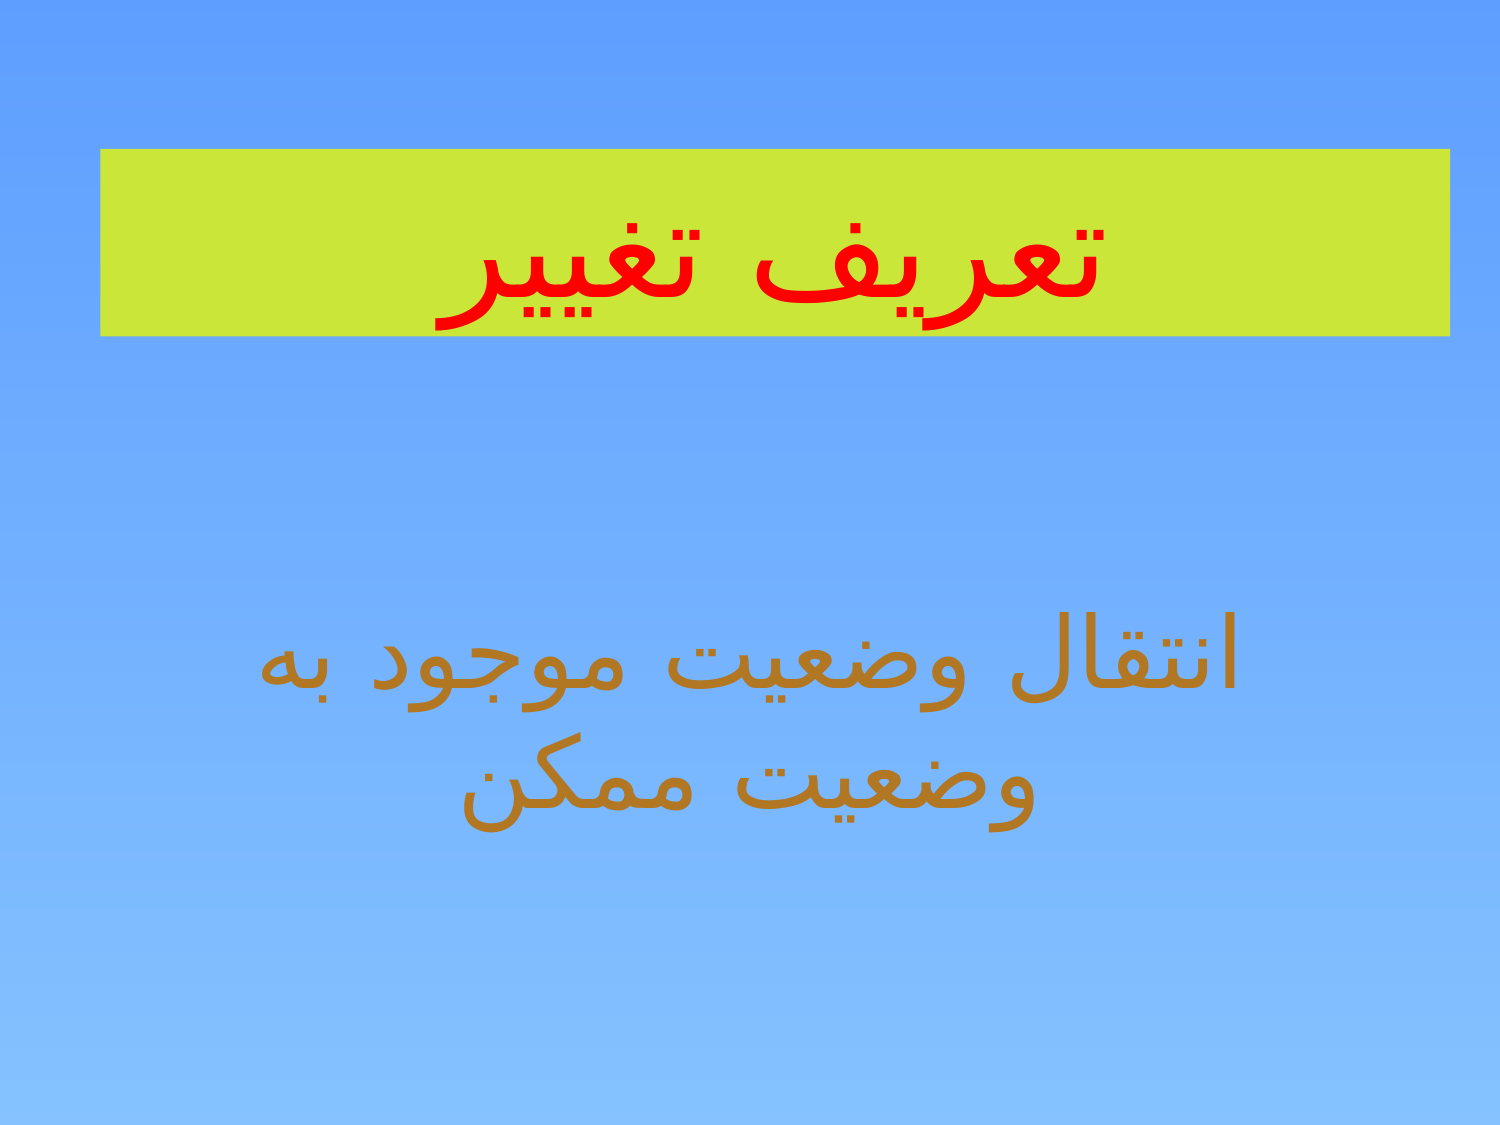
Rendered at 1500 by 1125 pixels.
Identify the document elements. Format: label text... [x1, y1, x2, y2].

title تعريف تغيير [100, 148, 1451, 337]
list انتقال وضعيت موجود به وضعیت ممکن [75, 432, 1425, 986]
